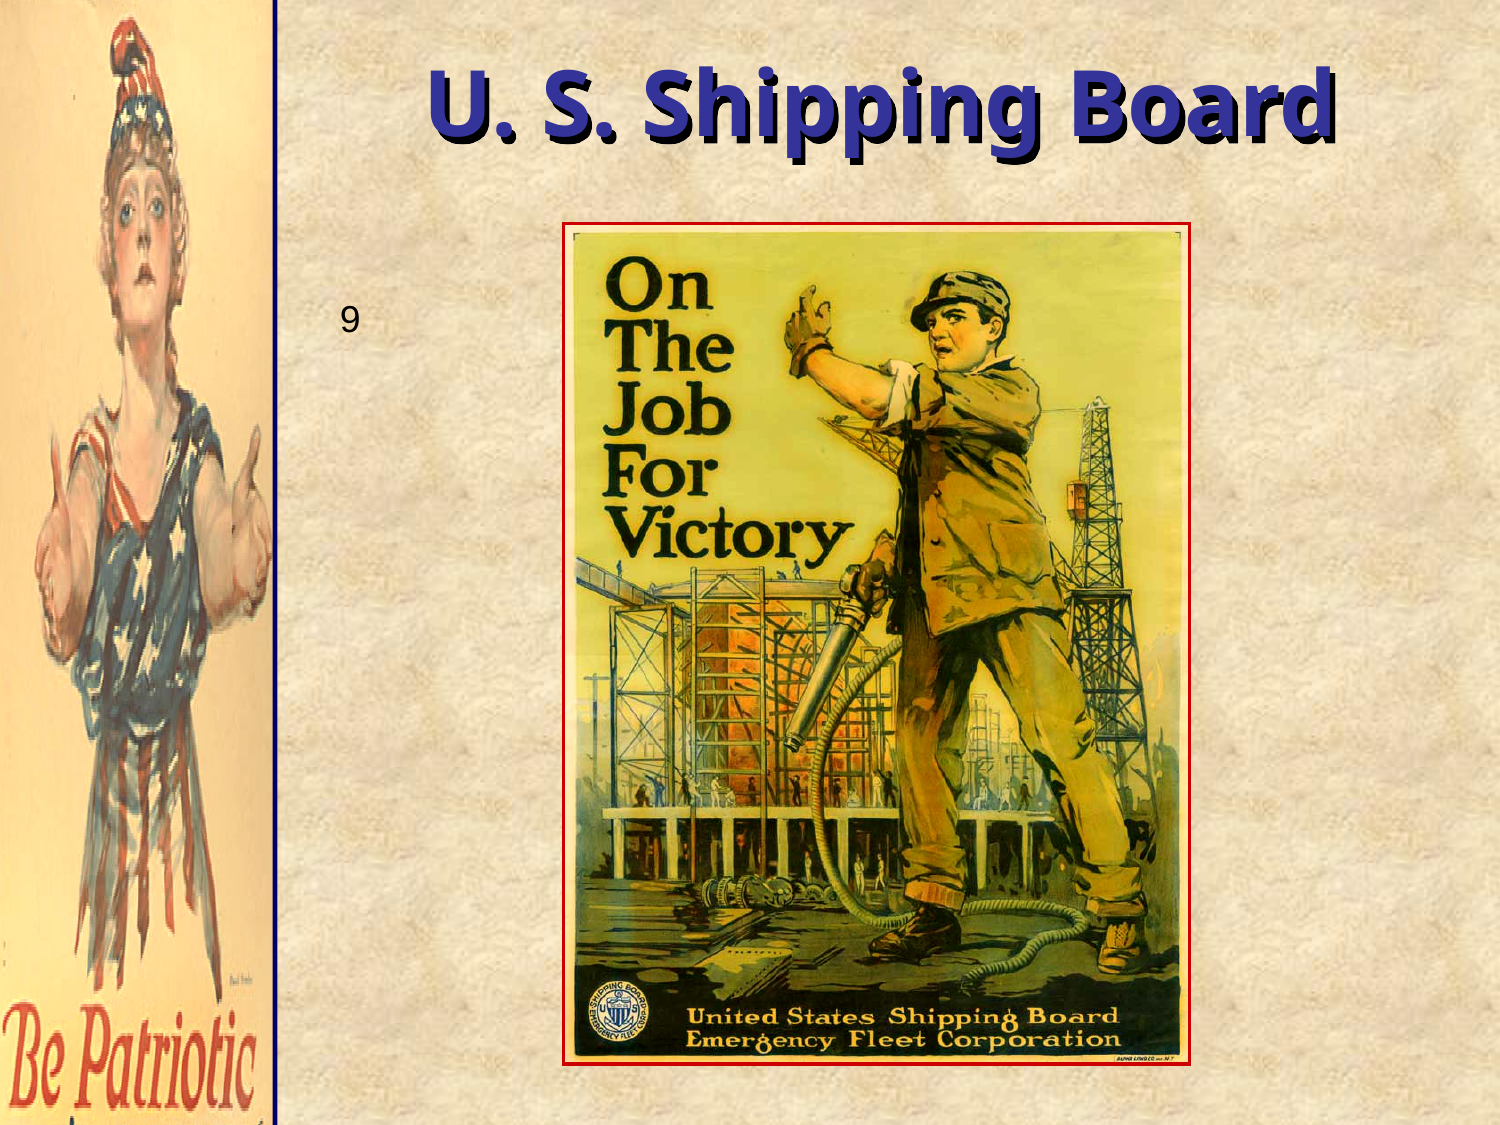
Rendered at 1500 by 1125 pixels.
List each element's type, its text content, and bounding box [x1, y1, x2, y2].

title U. S. Shipping Board [300, 37, 1463, 150]
text_box 9 [324, 287, 425, 348]
picture [0, 0, 272, 1125]
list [565, 224, 1188, 1063]
picture [278, 0, 1500, 1125]
